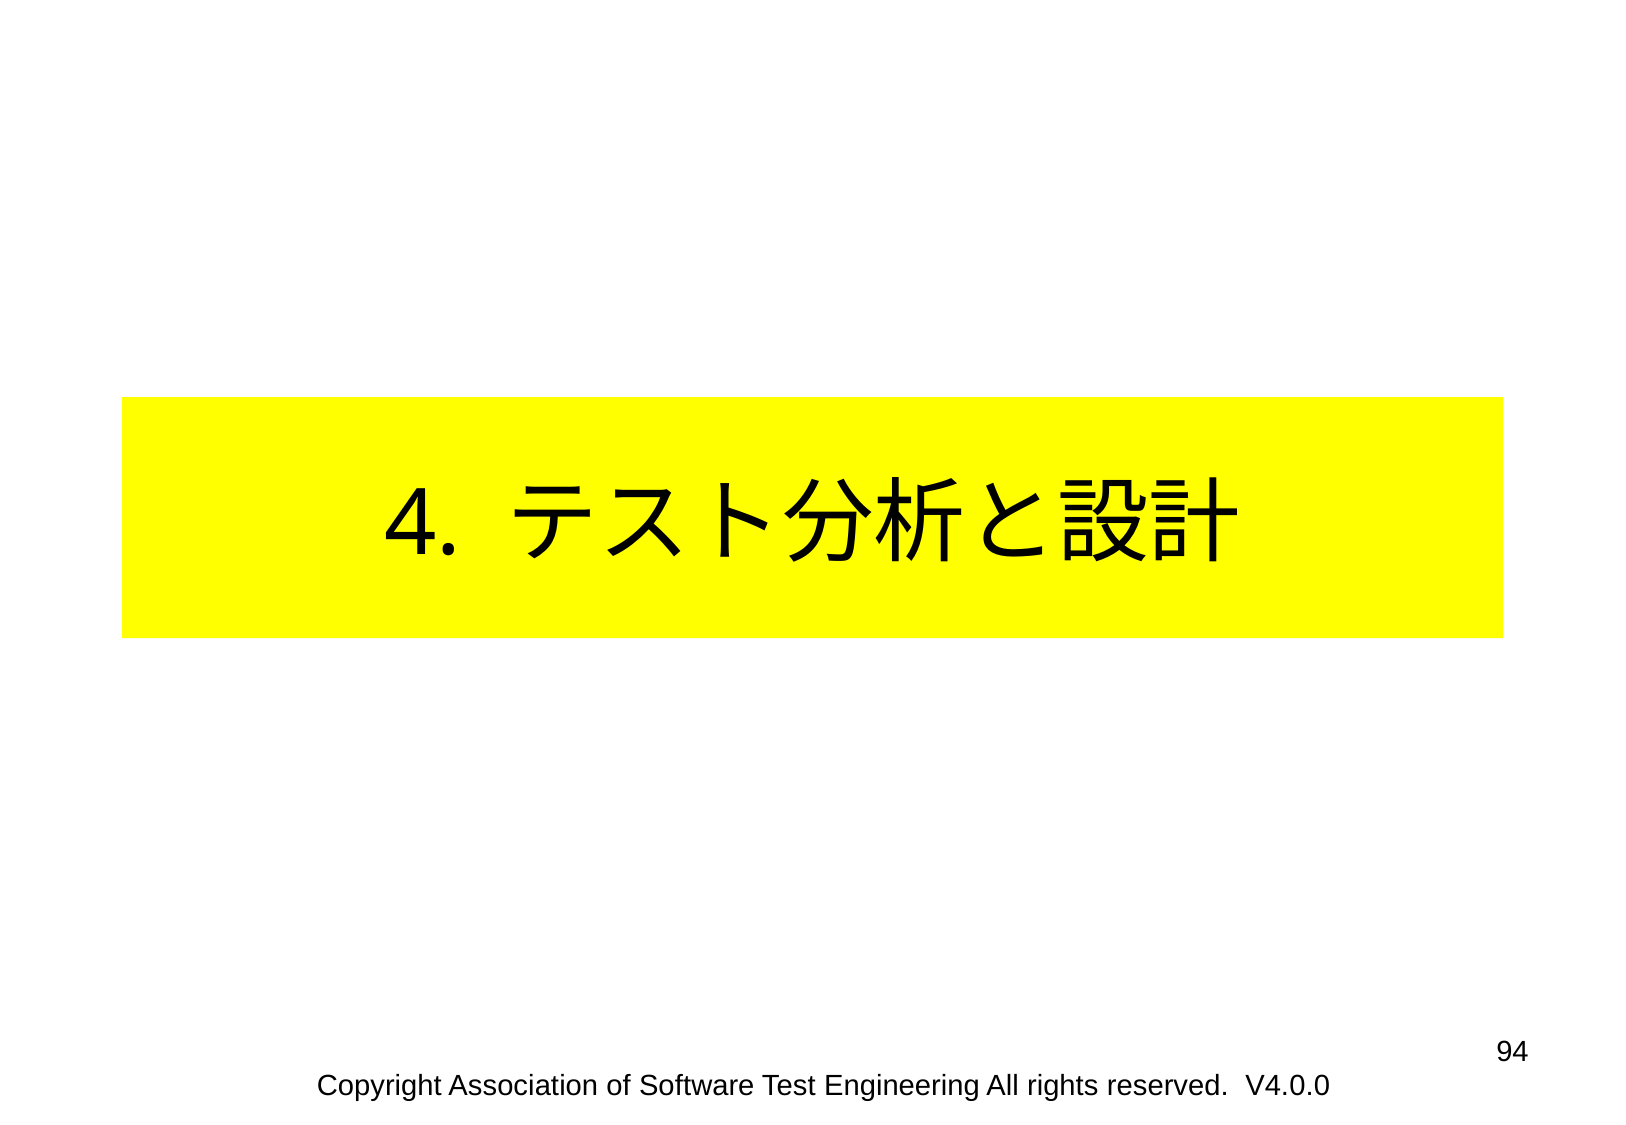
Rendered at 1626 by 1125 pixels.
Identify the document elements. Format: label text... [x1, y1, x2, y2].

slide_number ‹#› [1164, 1024, 1544, 1103]
text_box 4. テスト分析と設計 [121, 397, 1504, 639]
footer Copyright Association of Software Test Engineering All rights reserved. V4.0.0 [233, 1058, 1164, 1103]
